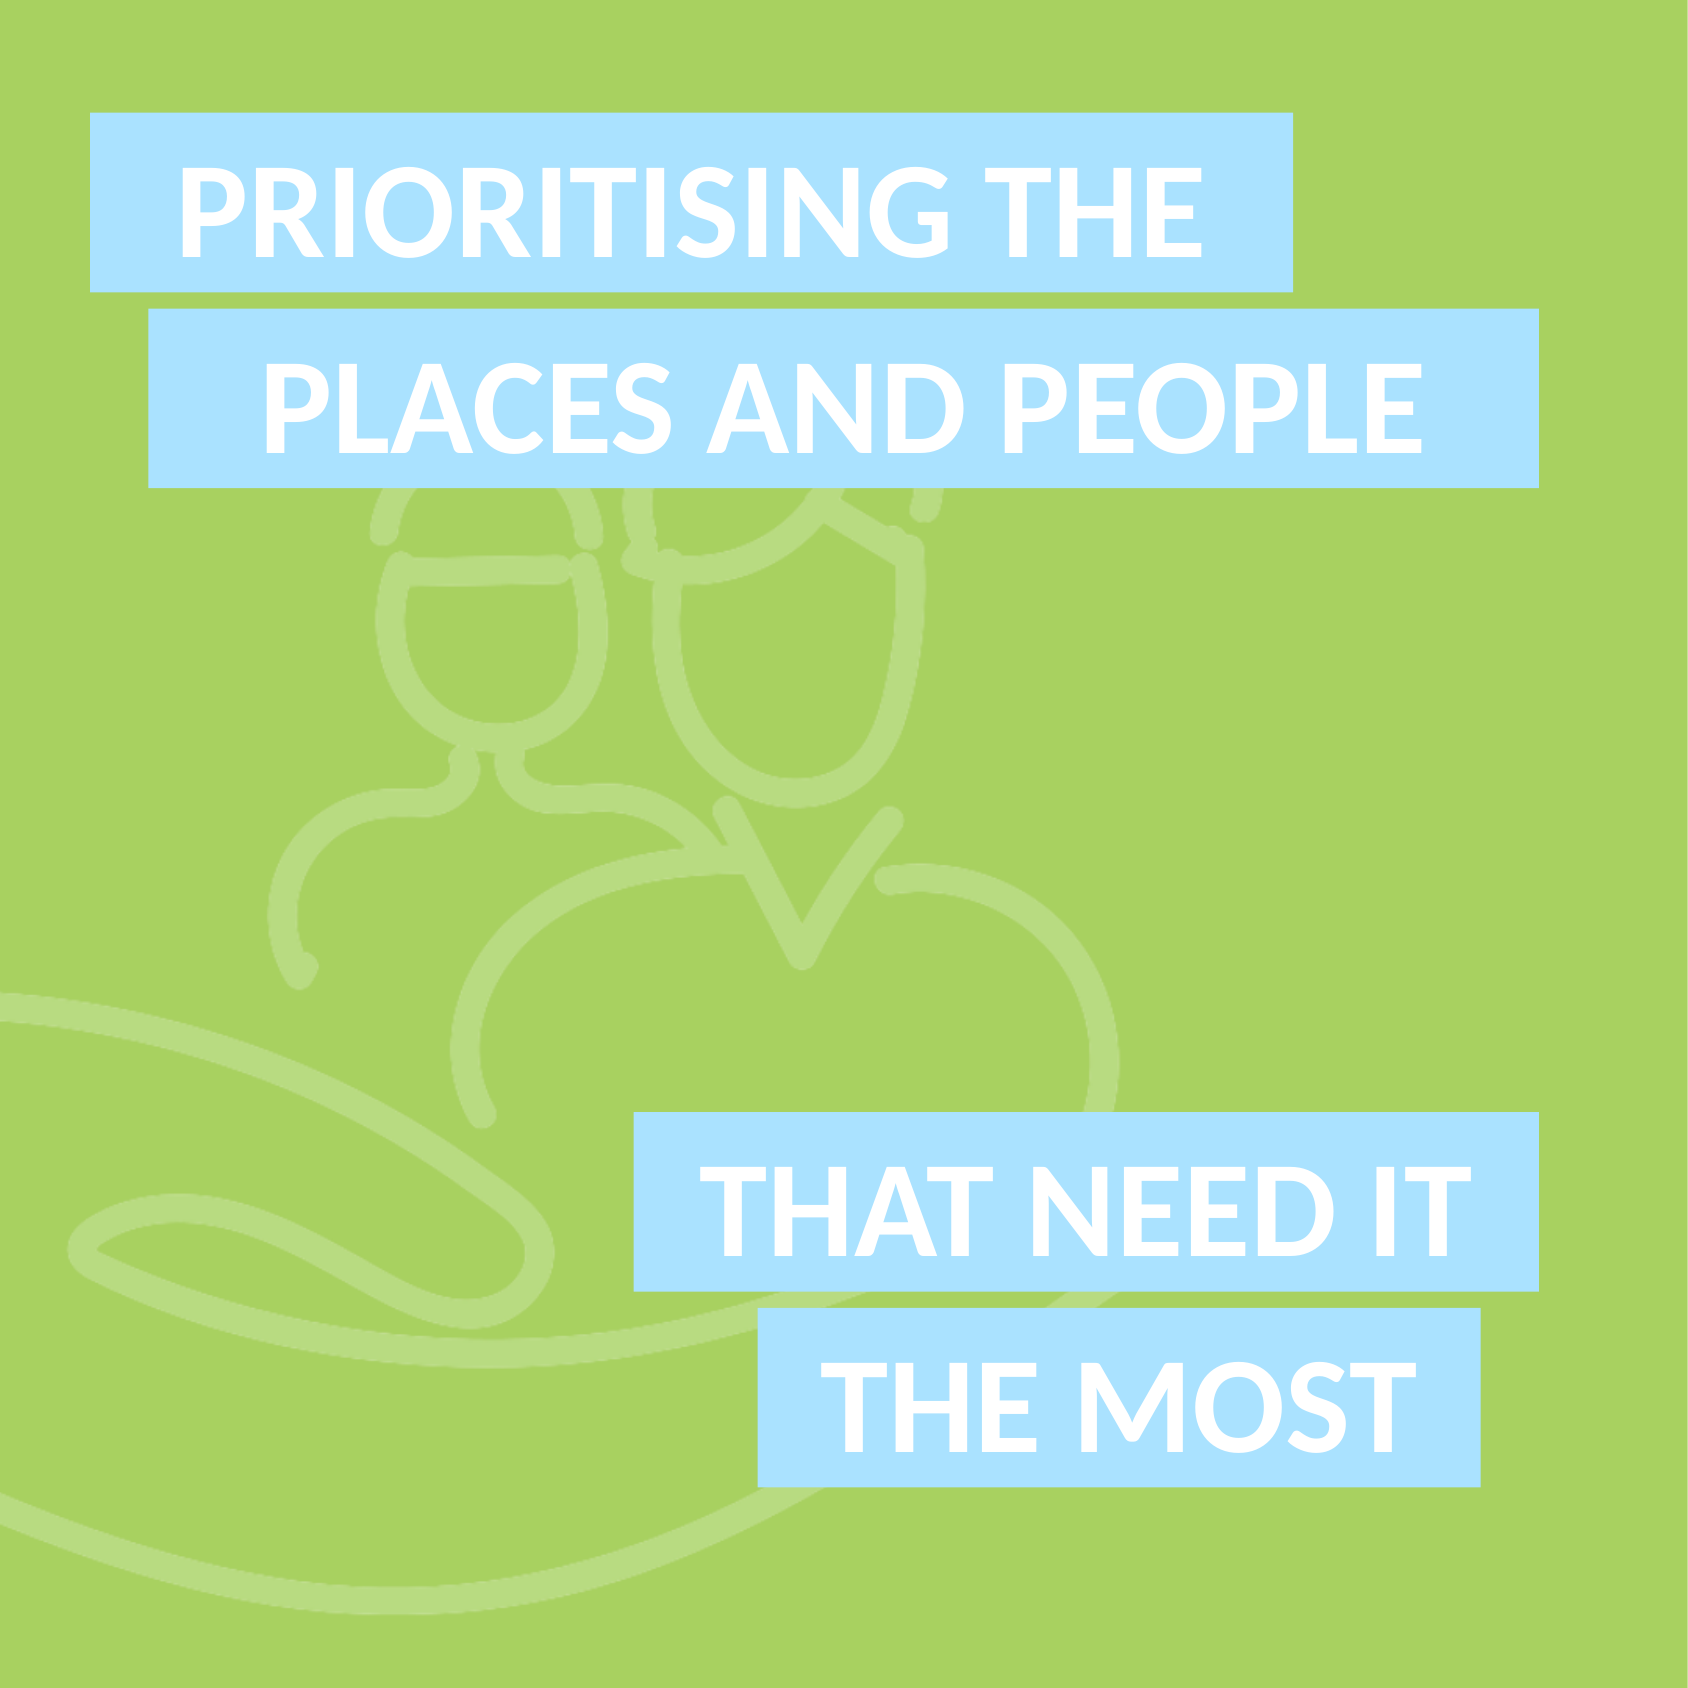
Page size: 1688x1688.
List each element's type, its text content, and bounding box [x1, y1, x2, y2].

text_box THAT NEED IT [633, 1112, 1539, 1292]
text_box PRIORITISING THE [90, 112, 1294, 293]
text_box PLACES AND PEOPLE [148, 308, 1539, 489]
text_box THE MOST [757, 1307, 1481, 1488]
picture [0, 0, 1688, 1688]
